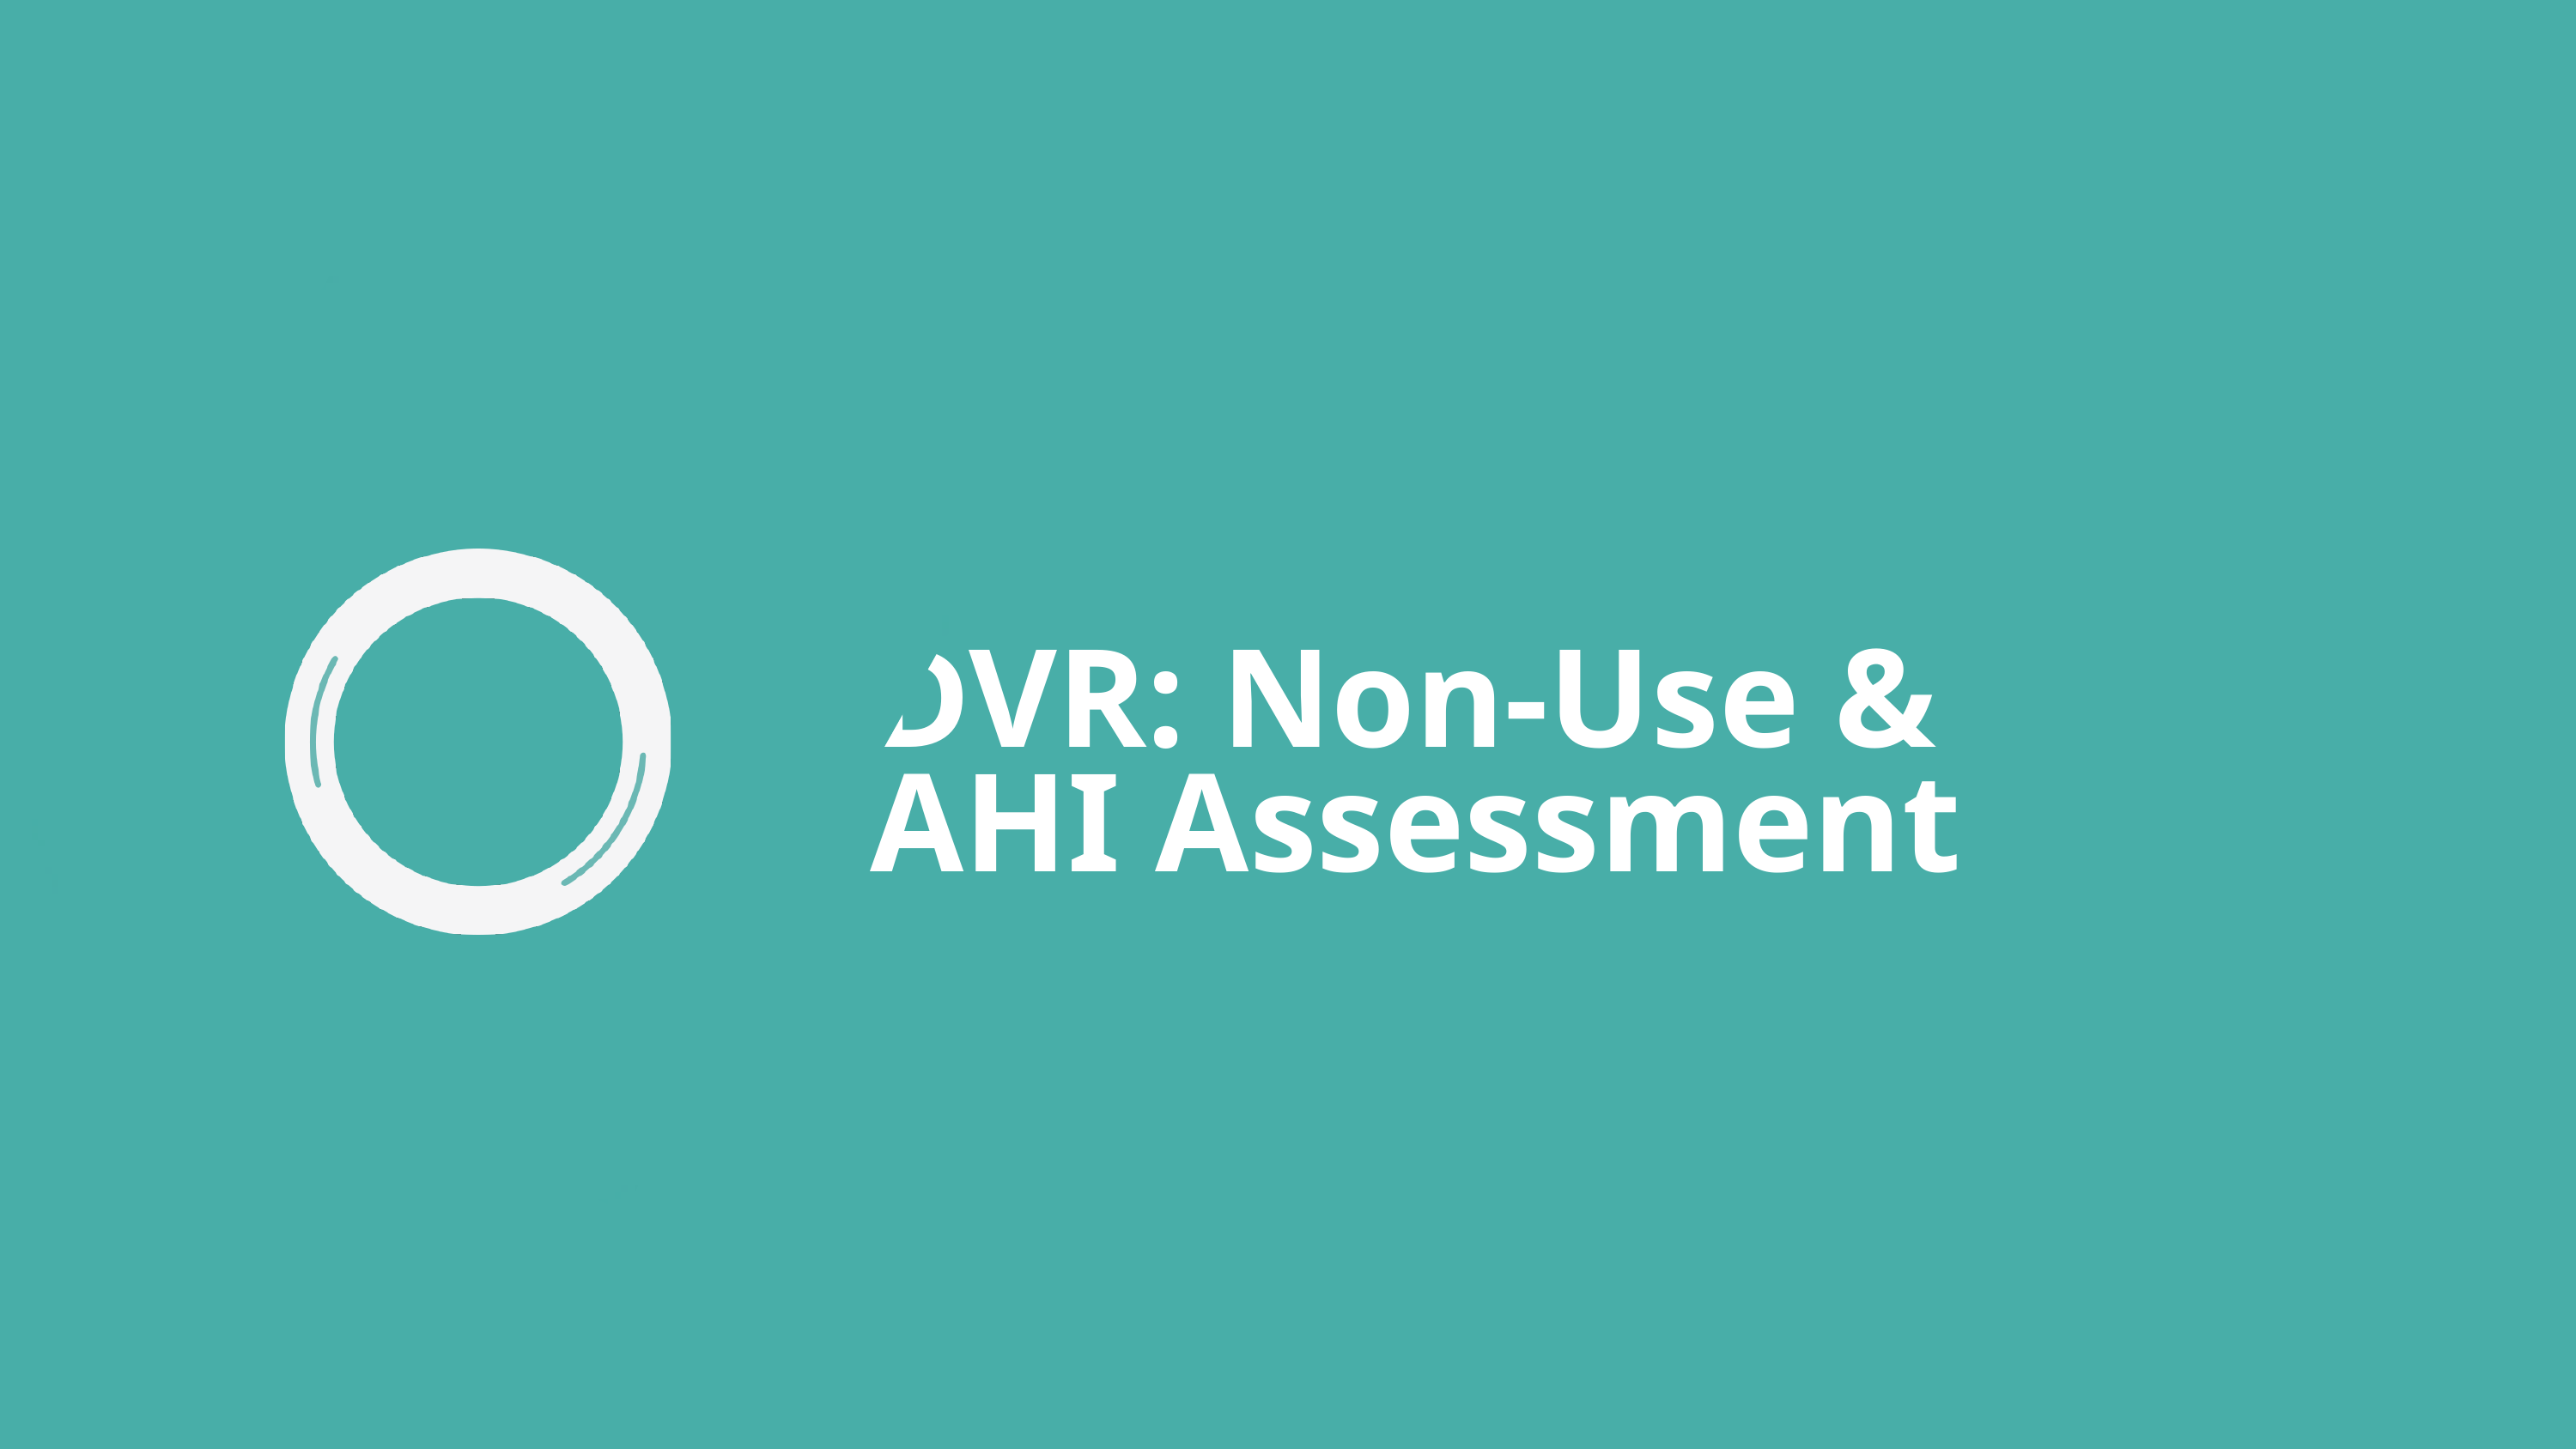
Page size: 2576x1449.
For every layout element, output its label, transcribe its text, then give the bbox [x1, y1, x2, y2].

text_box DVR: Non-Use & AHI Assessment [960, 649, 2576, 900]
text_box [0, 270, 957, 1214]
